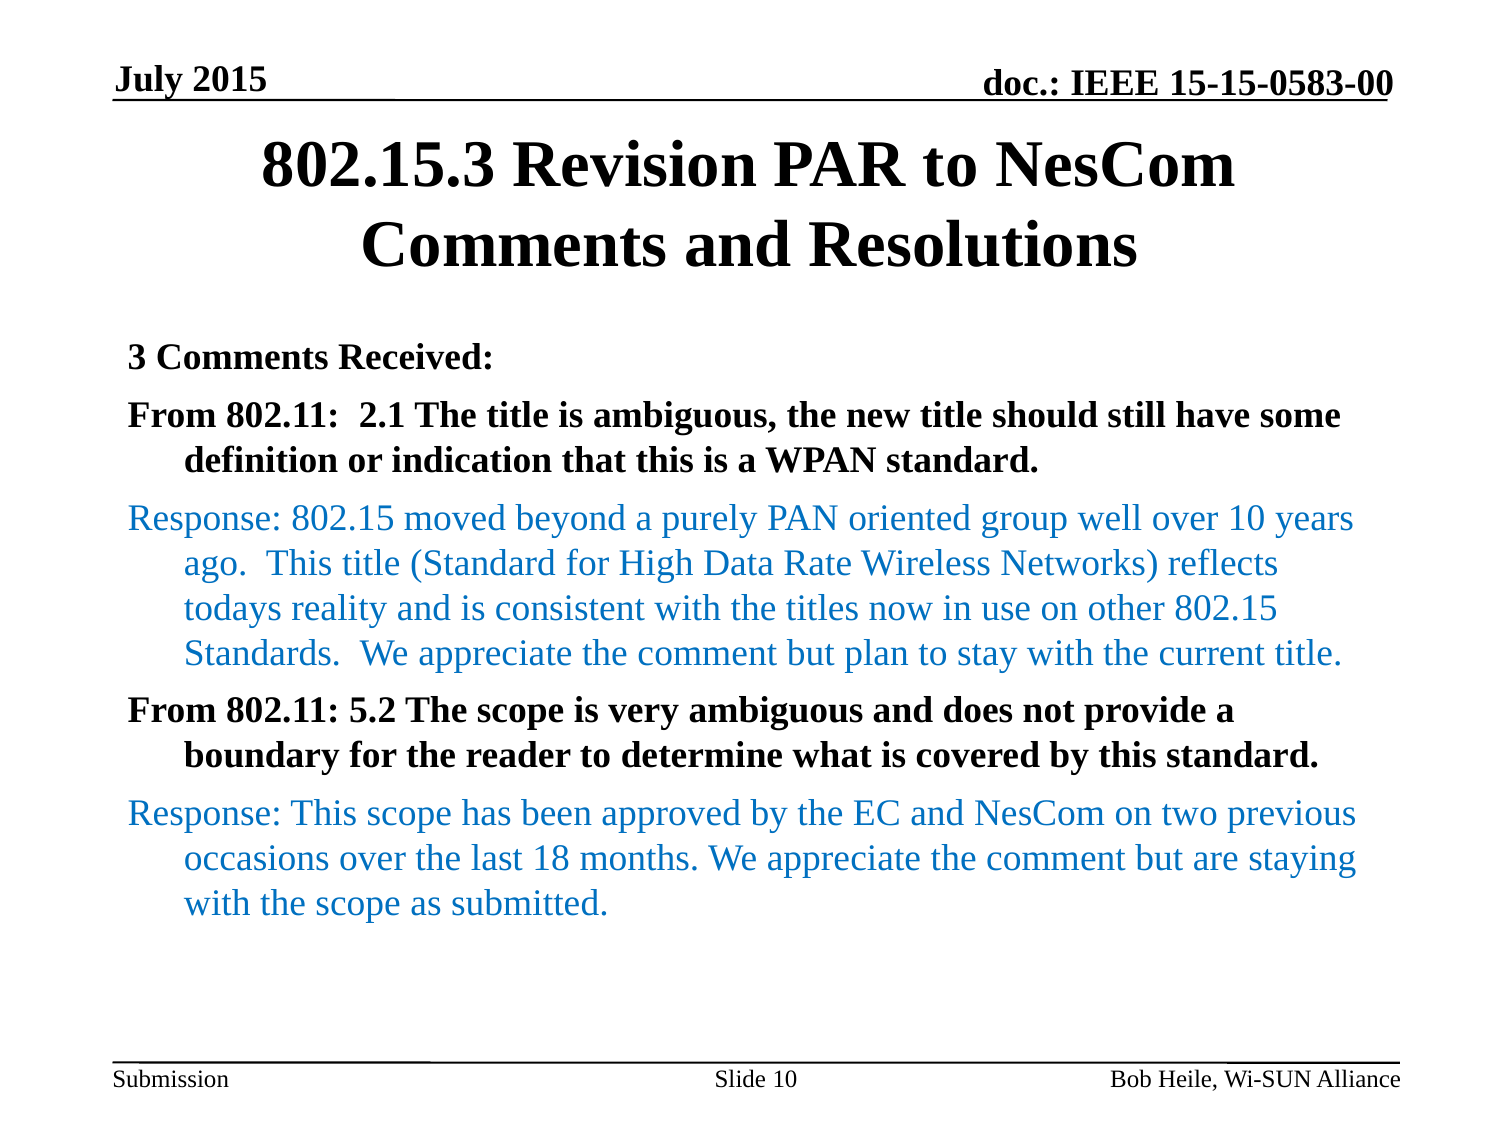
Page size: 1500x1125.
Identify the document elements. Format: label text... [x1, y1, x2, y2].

list 3 Comments Received: From 802.11: 2.1 The title is ambiguous, the new title should still have some definition or indication that this is a WPAN standard. Response: 802.15 moved beyond a purely PAN oriented group well over 10 years ago. This title (Standard for High Data Rate Wireless Networks) reflects todays reality and is consistent with the titles now in use on other 802.15 Standards. We appreciate the comment but plan to stay with the current title. From 802.11: 5.2 The scope is very ambiguous and does not provide a boundary for the reader to determine what is covered by this standard. Response: This scope has been approved by the EC and NesCom on two previous occasions over the last 18 months. We appreciate the comment but are staying with the scope as submitted. [112, 324, 1388, 1000]
footer Bob Heile, Wi-SUN Alliance [878, 1061, 1402, 1093]
slide_number Slide 10 [712, 1061, 800, 1123]
title 802.15.3 Revision PAR to NesCom Comments and Resolutions [112, 112, 1388, 288]
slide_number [114, 54, 423, 100]
